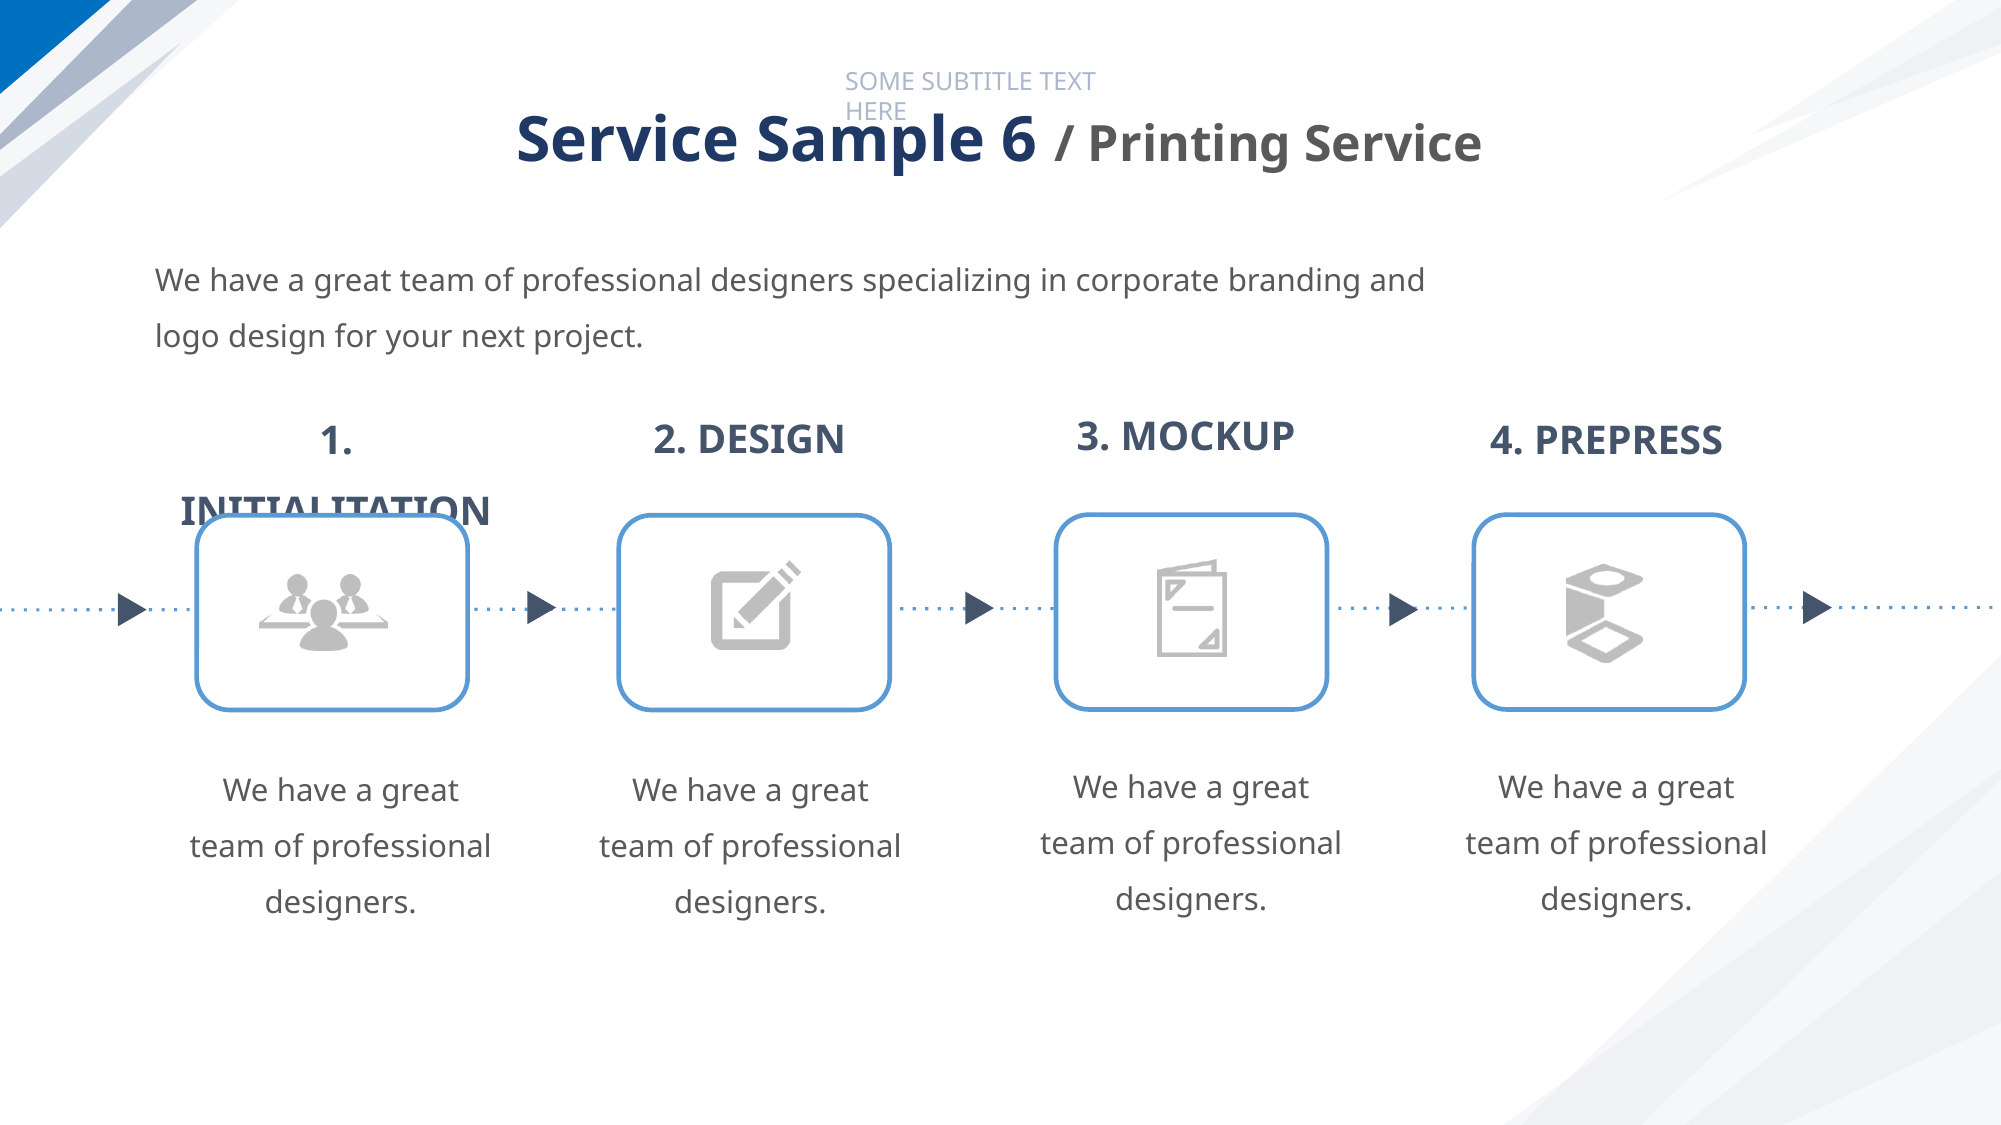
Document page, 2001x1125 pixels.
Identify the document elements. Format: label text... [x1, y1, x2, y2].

text_box 3. MOCKUP [1016, 377, 1355, 462]
text_box [1389, 593, 1409, 604]
text_box [618, 621, 890, 710]
text_box [1473, 621, 1745, 710]
text_box [196, 515, 468, 604]
text_box [1389, 621, 1399, 627]
text_box [1803, 590, 1826, 604]
picture [711, 560, 801, 651]
text_box We have a great team of professional designers specializing in corporate branding and logo design for your next project. [134, 231, 1505, 366]
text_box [0, 607, 254, 611]
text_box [1231, 607, 1561, 611]
picture [259, 573, 388, 651]
text_box SOME SUBTITLE TEXT HERE [830, 57, 1170, 104]
text_box 1. INITIALITATION [140, 381, 532, 465]
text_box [392, 607, 706, 611]
picture [1157, 558, 1227, 657]
text_box [1055, 621, 1327, 710]
text_box We have a great team of professional designers. [1441, 738, 1793, 929]
text_box We have a great team of professional designers. [574, 741, 927, 932]
text_box [117, 593, 137, 604]
picture [1566, 564, 1643, 663]
text_box [618, 515, 890, 604]
text_box We have a great team of professional designers. [1015, 738, 1368, 929]
text_box 2. DESIGN [608, 379, 891, 464]
text_box 4. PREPRESS [1413, 381, 1801, 465]
text_box [196, 621, 468, 710]
text_box [117, 621, 128, 627]
text_box [527, 590, 550, 604]
text_box [1055, 514, 1327, 604]
text_box [965, 591, 987, 604]
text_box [806, 607, 1152, 611]
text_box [1647, 607, 2000, 611]
text_box We have a great team of professional designers. [165, 741, 517, 932]
title Service Sample 6 / Printing Service [137, 73, 1863, 210]
text_box [1473, 514, 1745, 604]
